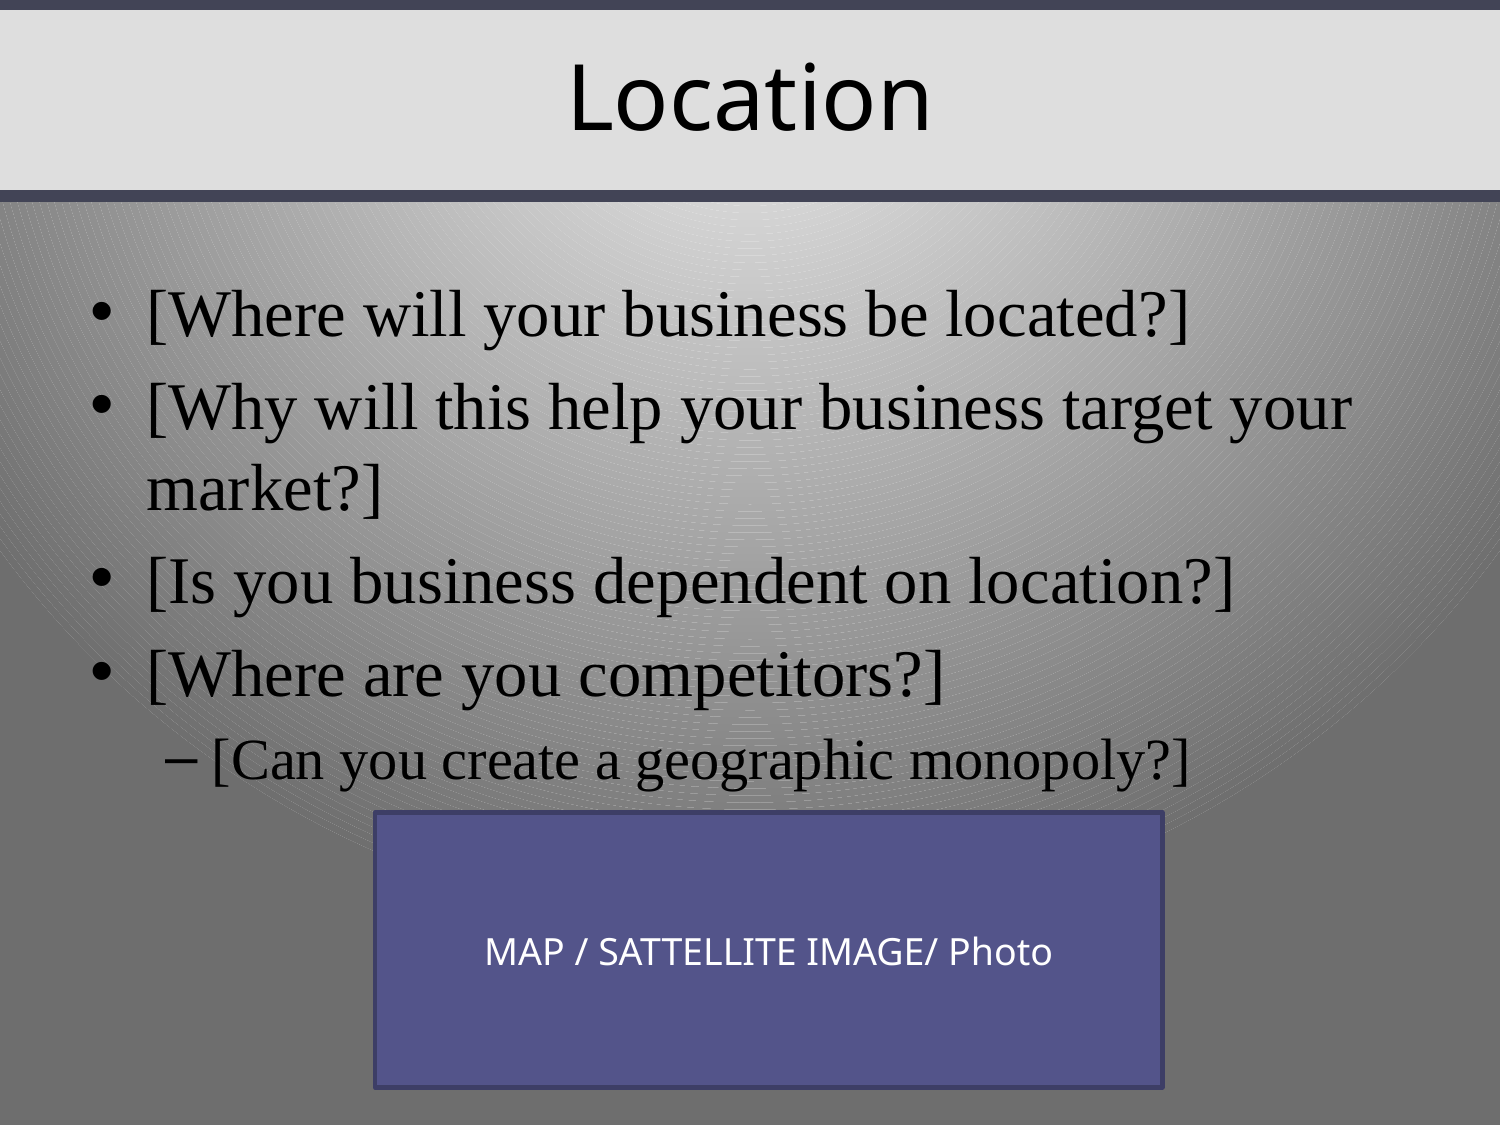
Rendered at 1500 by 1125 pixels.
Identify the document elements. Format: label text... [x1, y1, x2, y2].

text_box MAP / SATTELLITE IMAGE/ Photo [373, 810, 1165, 1090]
list [Where will your business be located?] [Why will this help your business target your market?] [Is you business dependent on location?] [Where are you competitors?] [Can you create a geographic monopoly?] [75, 262, 1425, 1005]
title Location [75, 0, 1425, 188]
